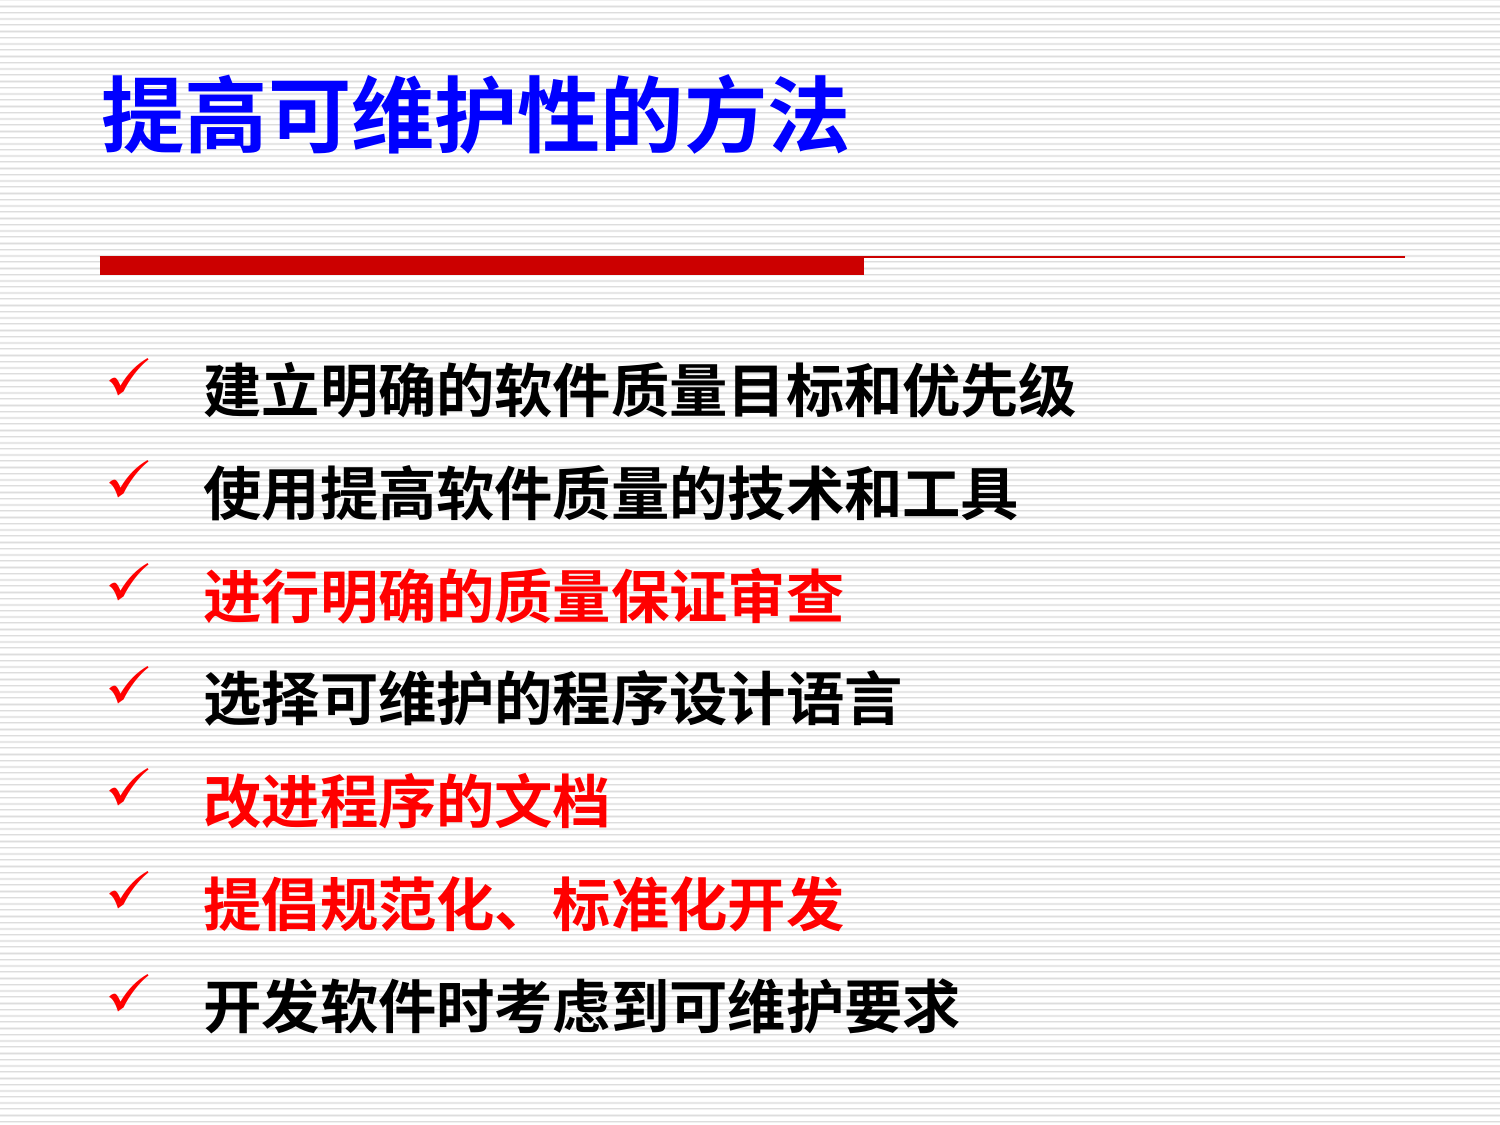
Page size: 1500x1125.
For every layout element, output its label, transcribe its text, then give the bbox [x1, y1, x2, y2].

text_box 提高可维护性的方法 [86, 38, 1496, 189]
text_box 建立明确的软件质量目标和优先级 使用提高软件质量的技术和工具 进行明确的质量保证审查 选择可维护的程序设计语言 改进程序的文档 提倡规范化、标准化开发 开发软件时考虑到可维护要求 [12, 326, 1496, 1072]
picture [0, 0, 1500, 1125]
